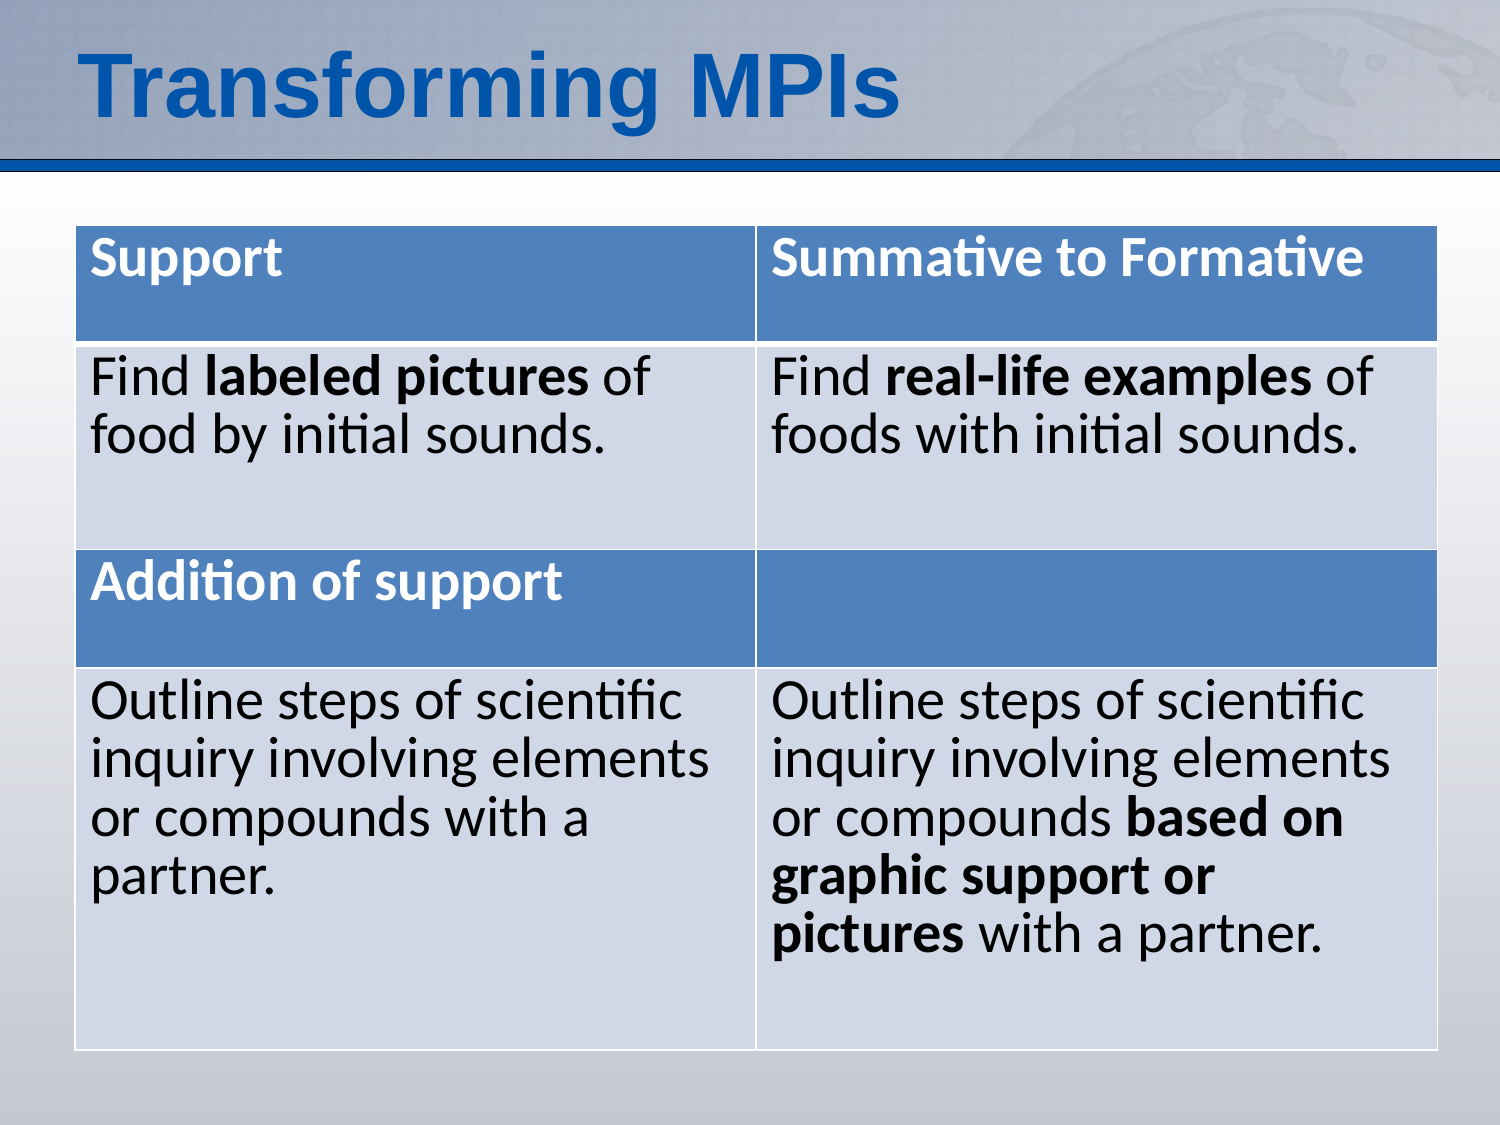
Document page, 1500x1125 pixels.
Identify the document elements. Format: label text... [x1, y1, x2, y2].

table_cell Addition of support [76, 550, 755, 667]
table_cell Find labeled pictures of food by initial sounds. [76, 347, 755, 549]
table_cell [757, 550, 1437, 667]
table_cell Outline steps of scientific inquiry involving elements or compounds based on graphic support or pictures with a partner. [757, 669, 1437, 1049]
table_header Support [76, 226, 755, 341]
table_header Summative to Formative [757, 226, 1437, 341]
table_cell Find real-life examples of foods with initial sounds. [757, 347, 1437, 549]
table_cell Outline steps of scientific inquiry involving elements or compounds with a partner. [76, 669, 755, 1049]
title Transforming MPIs [62, 0, 1413, 176]
picture [0, 0, 1500, 1125]
